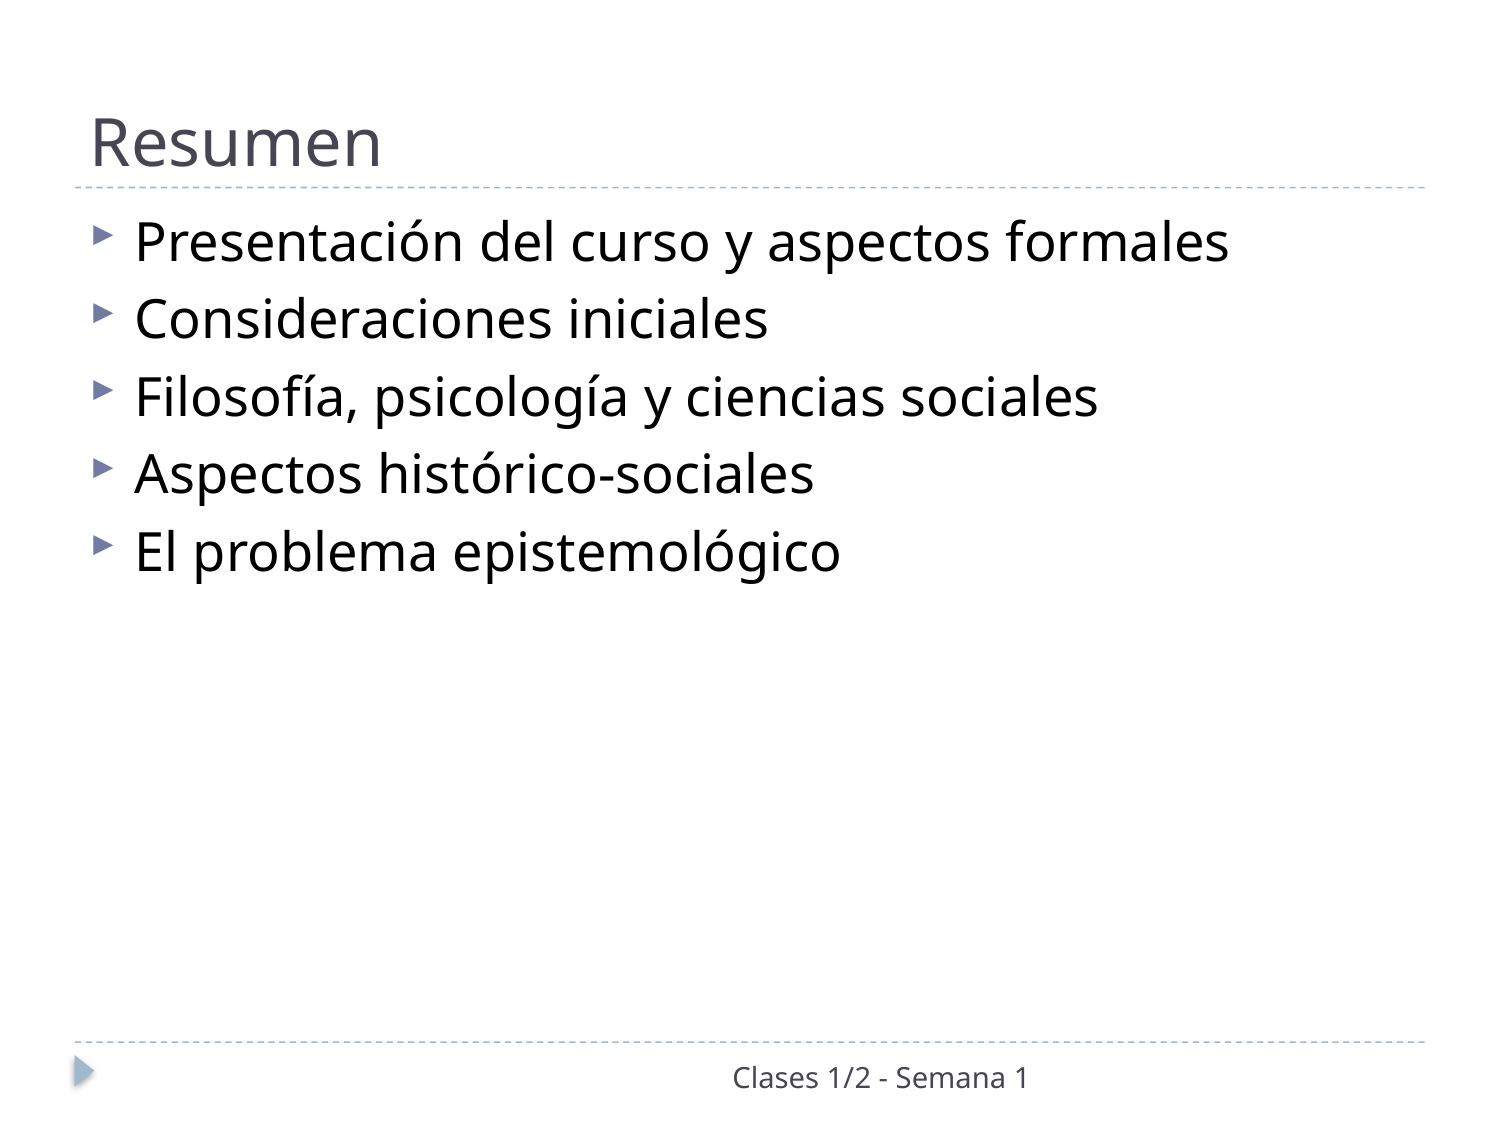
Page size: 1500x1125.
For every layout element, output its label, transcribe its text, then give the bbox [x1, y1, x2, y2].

list Presentación del curso y aspectos formales Consideraciones iniciales Filosofía, psicología y ciencias sociales Aspectos histórico-sociales El problema epistemológico [75, 200, 1425, 1010]
title Resumen [75, 24, 1425, 188]
footer Clases 1/2 - Semana 1 [475, 1052, 1046, 1113]
